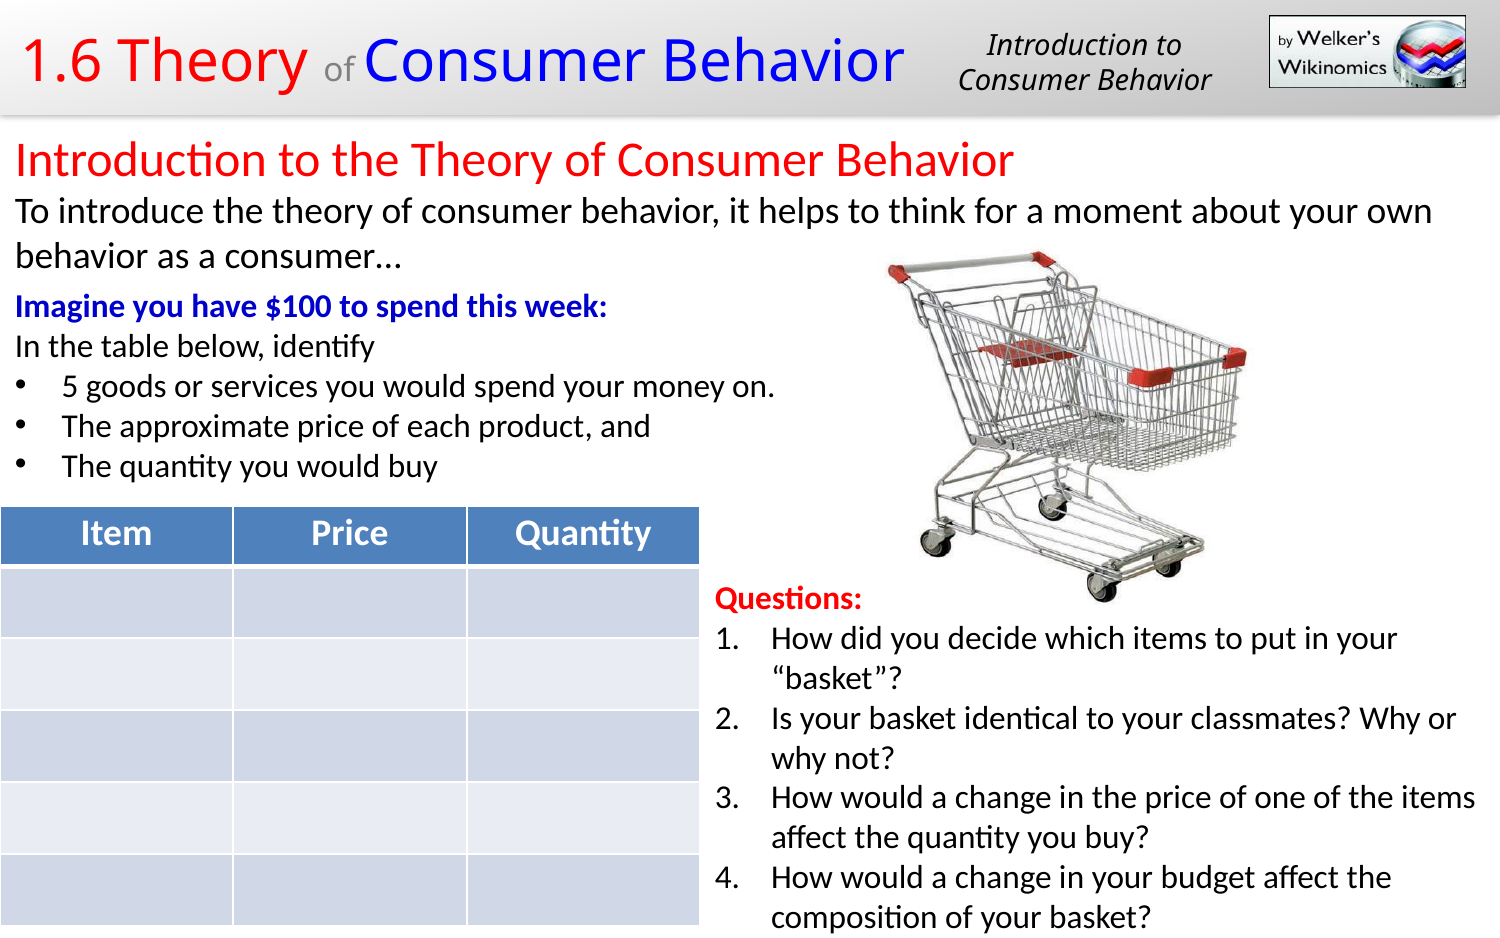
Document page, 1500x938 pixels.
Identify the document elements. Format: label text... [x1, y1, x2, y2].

table_header Quantity [468, 507, 699, 564]
table_cell [234, 783, 466, 853]
picture [849, 243, 1286, 607]
text_box Introduction to the Theory of Consumer Behavior To introduce the theory of consumer behavior, it helps to think for a moment about your own behavior as a consumer… [0, 123, 1500, 284]
table_cell [1, 783, 232, 853]
table_cell [468, 569, 699, 637]
table_cell [234, 639, 466, 709]
text_box Questions: How did you decide which items to put in your “basket”? Is your basket identical to your classmates? Why or why not? How would a change in the price of one of the items affect the quantity you buy? How would a change in your budget affect the composition of your basket? [699, 568, 1500, 938]
table_header Item [1, 507, 232, 564]
table_cell [468, 711, 699, 781]
table_cell [1, 569, 232, 637]
table_cell [234, 711, 466, 781]
table_cell [468, 855, 699, 925]
table_cell [1, 639, 232, 709]
table_header Price [234, 507, 466, 564]
text_box Imagine you have $100 to spend this week: In the table below, identify 5 goods or services you would spend your money on. The approximate price of each product, and The quantity you would buy [0, 276, 844, 491]
table_cell [468, 639, 699, 709]
table_cell [468, 783, 699, 853]
table_cell [234, 855, 466, 925]
table_cell [1, 855, 232, 925]
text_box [0, 0, 1500, 115]
table_cell [1, 711, 232, 781]
table_cell [234, 569, 466, 637]
